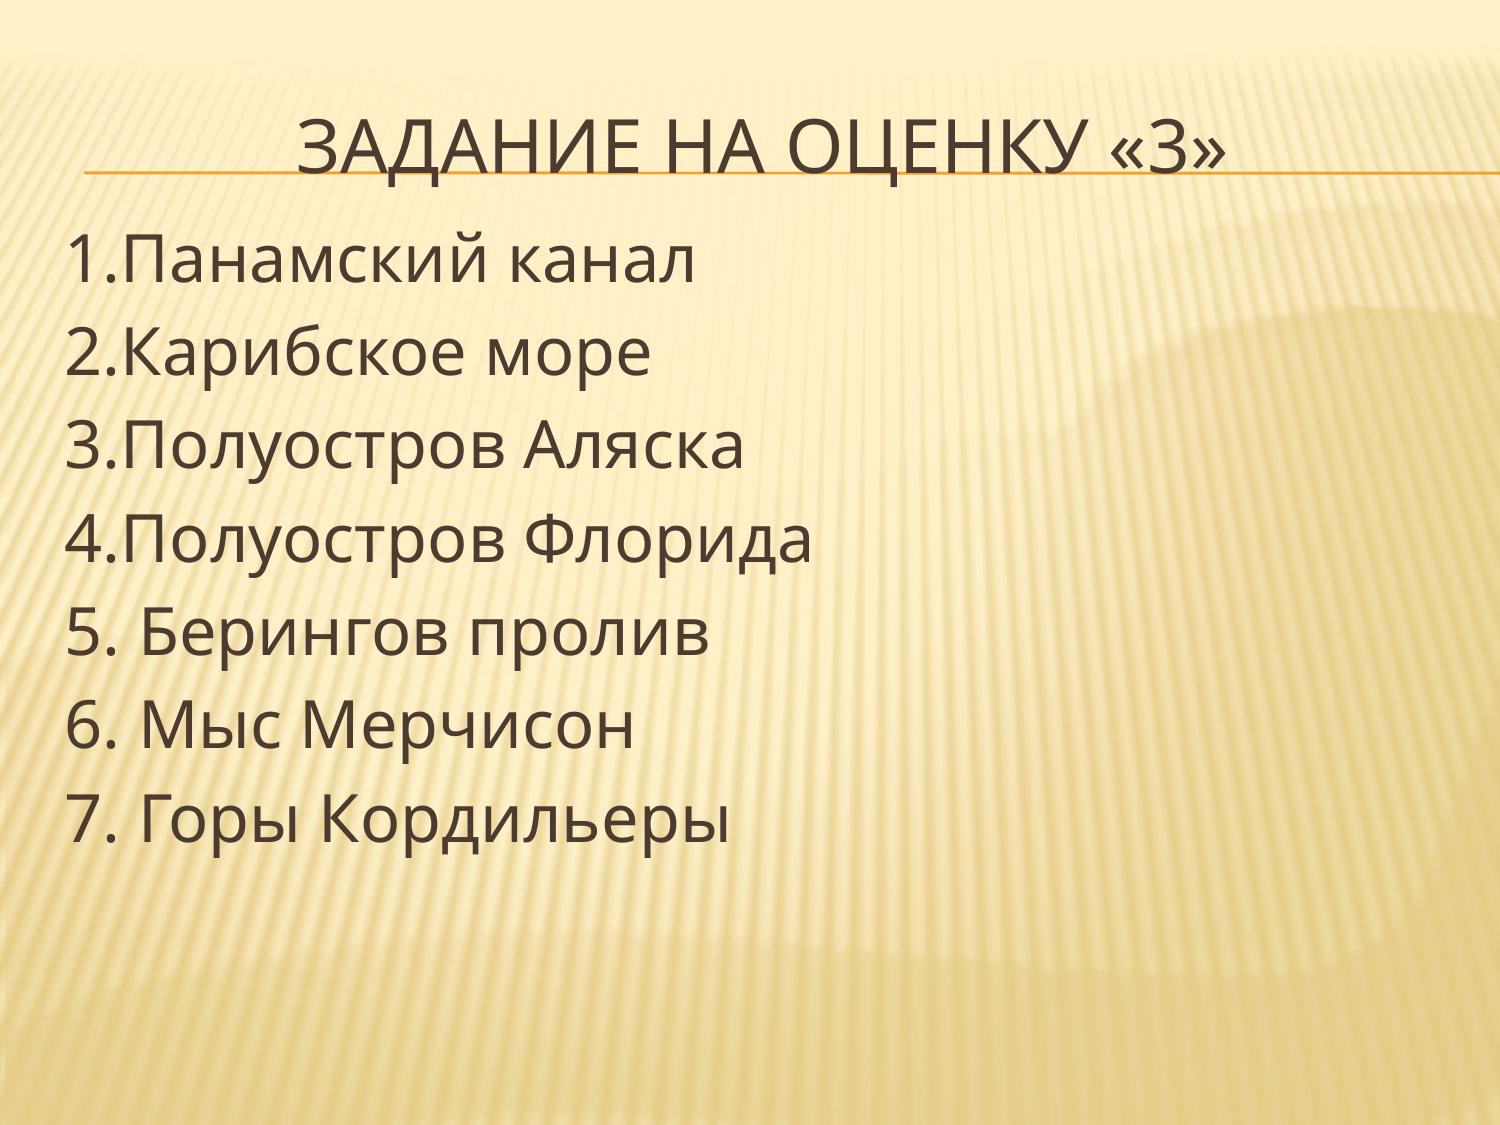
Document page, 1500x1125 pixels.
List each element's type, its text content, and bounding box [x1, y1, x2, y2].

list 1.Панамский канал 2.Карибское море 3.Полуостров Аляска 4.Полуостров Флорида 5. Берингов пролив 6. Мыс Мерчисон 7. Горы Кордильеры [50, 208, 1475, 998]
title Задание на оценку «3» [50, 75, 1475, 208]
